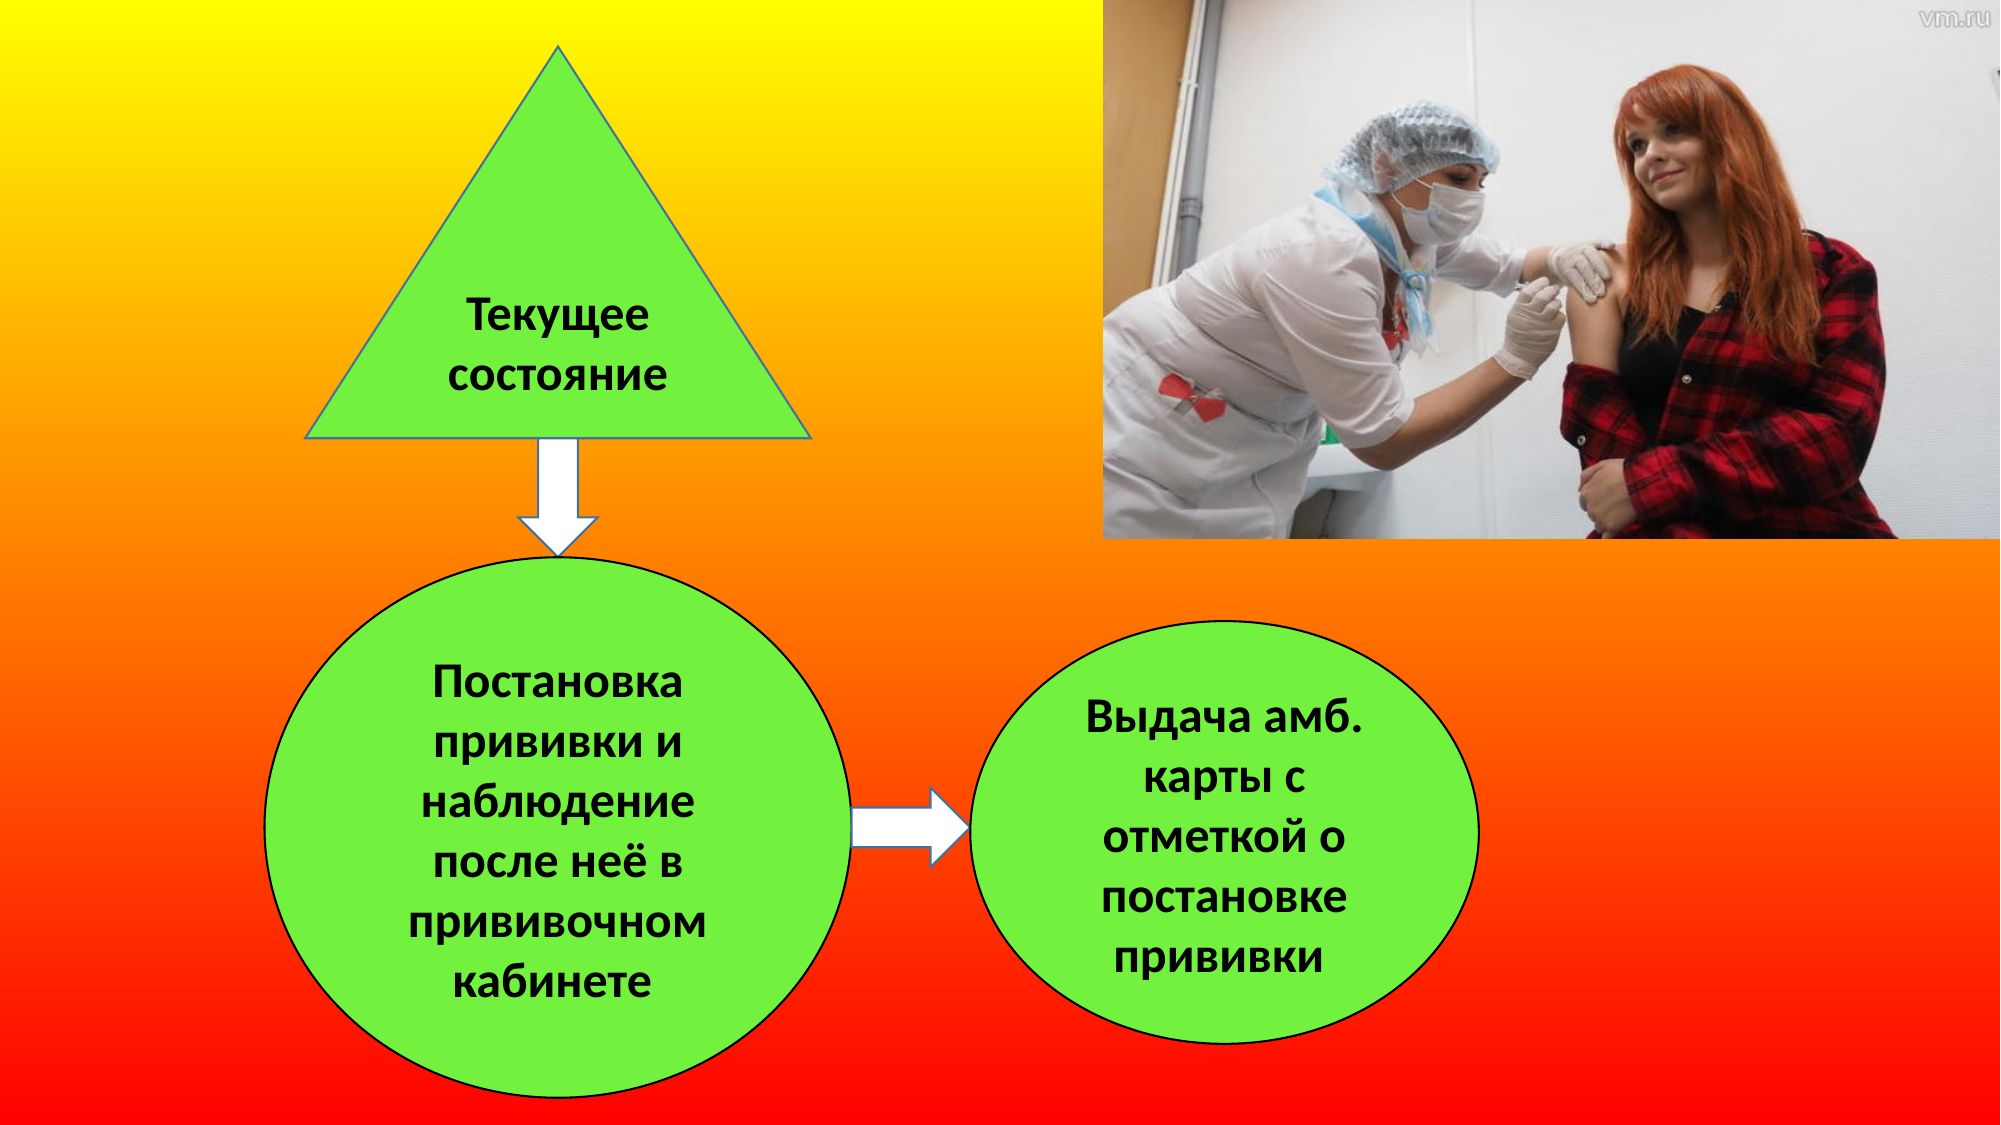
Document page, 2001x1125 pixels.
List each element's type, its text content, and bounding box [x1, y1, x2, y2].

picture [1103, 0, 2000, 539]
text_box Текущее состояние [303, 44, 813, 440]
text_box Постановка прививки и наблюдение после неё в прививочном кабинете [263, 556, 852, 1099]
text_box [515, 437, 601, 556]
text_box Выдача амб. карты с отметкой о постановке прививки [969, 620, 1480, 1045]
text_box [850, 785, 969, 870]
